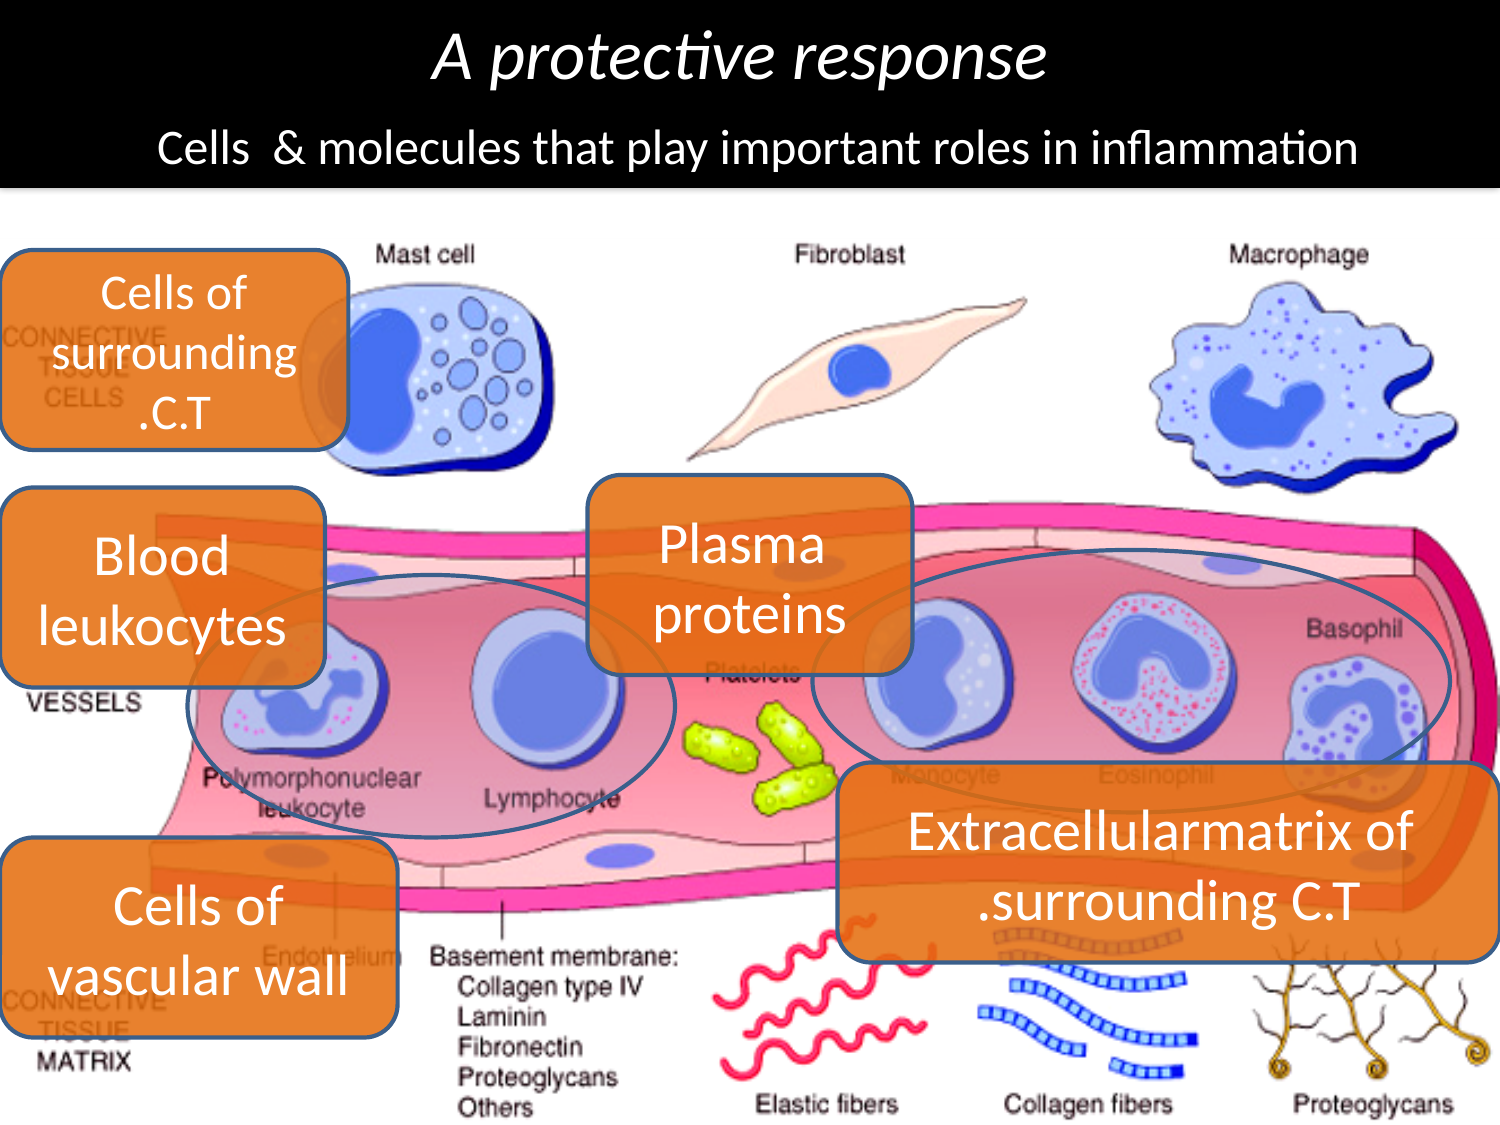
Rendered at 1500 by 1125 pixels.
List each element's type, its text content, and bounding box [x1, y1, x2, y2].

title A protective response Cells & molecules that play important roles in inflammation [0, 0, 1500, 188]
picture [0, 237, 1500, 1125]
